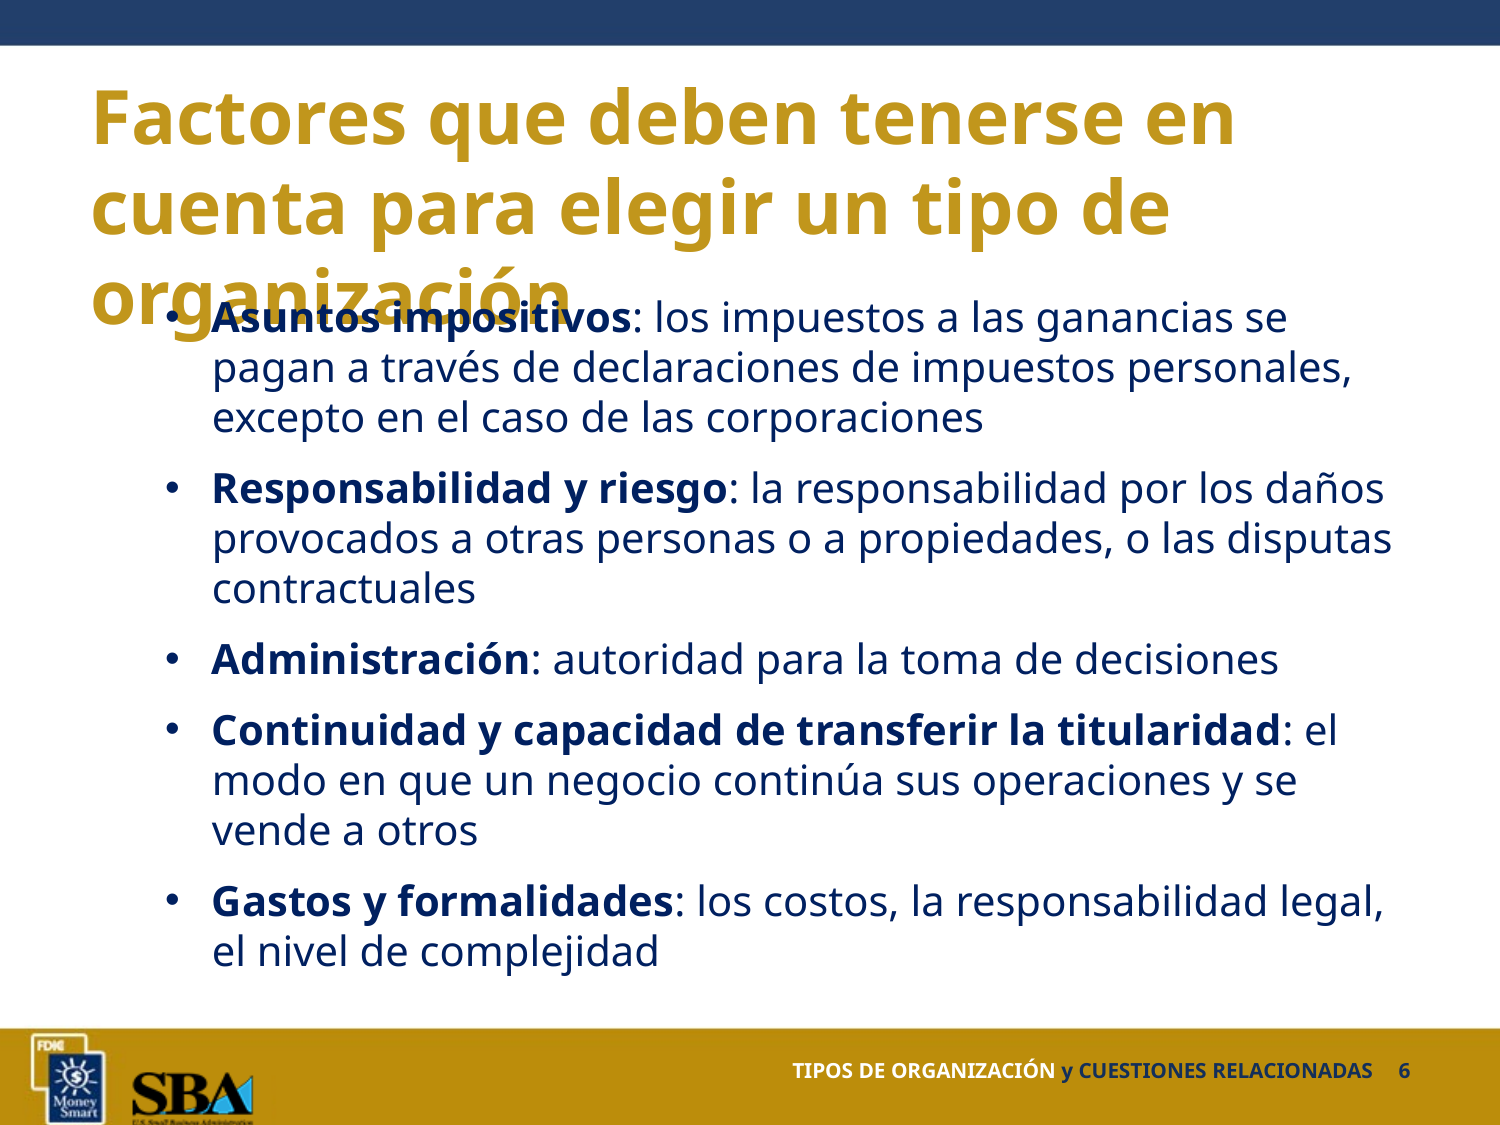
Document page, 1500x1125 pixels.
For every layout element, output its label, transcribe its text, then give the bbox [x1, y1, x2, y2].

list Asuntos impositivos: los impuestos a las ganancias se pagan a través de declaraciones de impuestos personales, excepto en el caso de las corporaciones Responsabilidad y riesgo: la responsabilidad por los daños provocados a otras personas o a propiedades, o las disputas contractuales Administración: autoridad para la toma de decisiones Continuidad y capacidad de transferir la titularidad: el modo en que un negocio continúa sus operaciones y se vende a otros Gastos y formalidades: los costos, la responsabilidad legal, el nivel de complejidad [74, 212, 1438, 1063]
title Factores que deben tenerse en cuenta para elegir un tipo de organización [74, 62, 1500, 163]
picture [0, 0, 1500, 1125]
